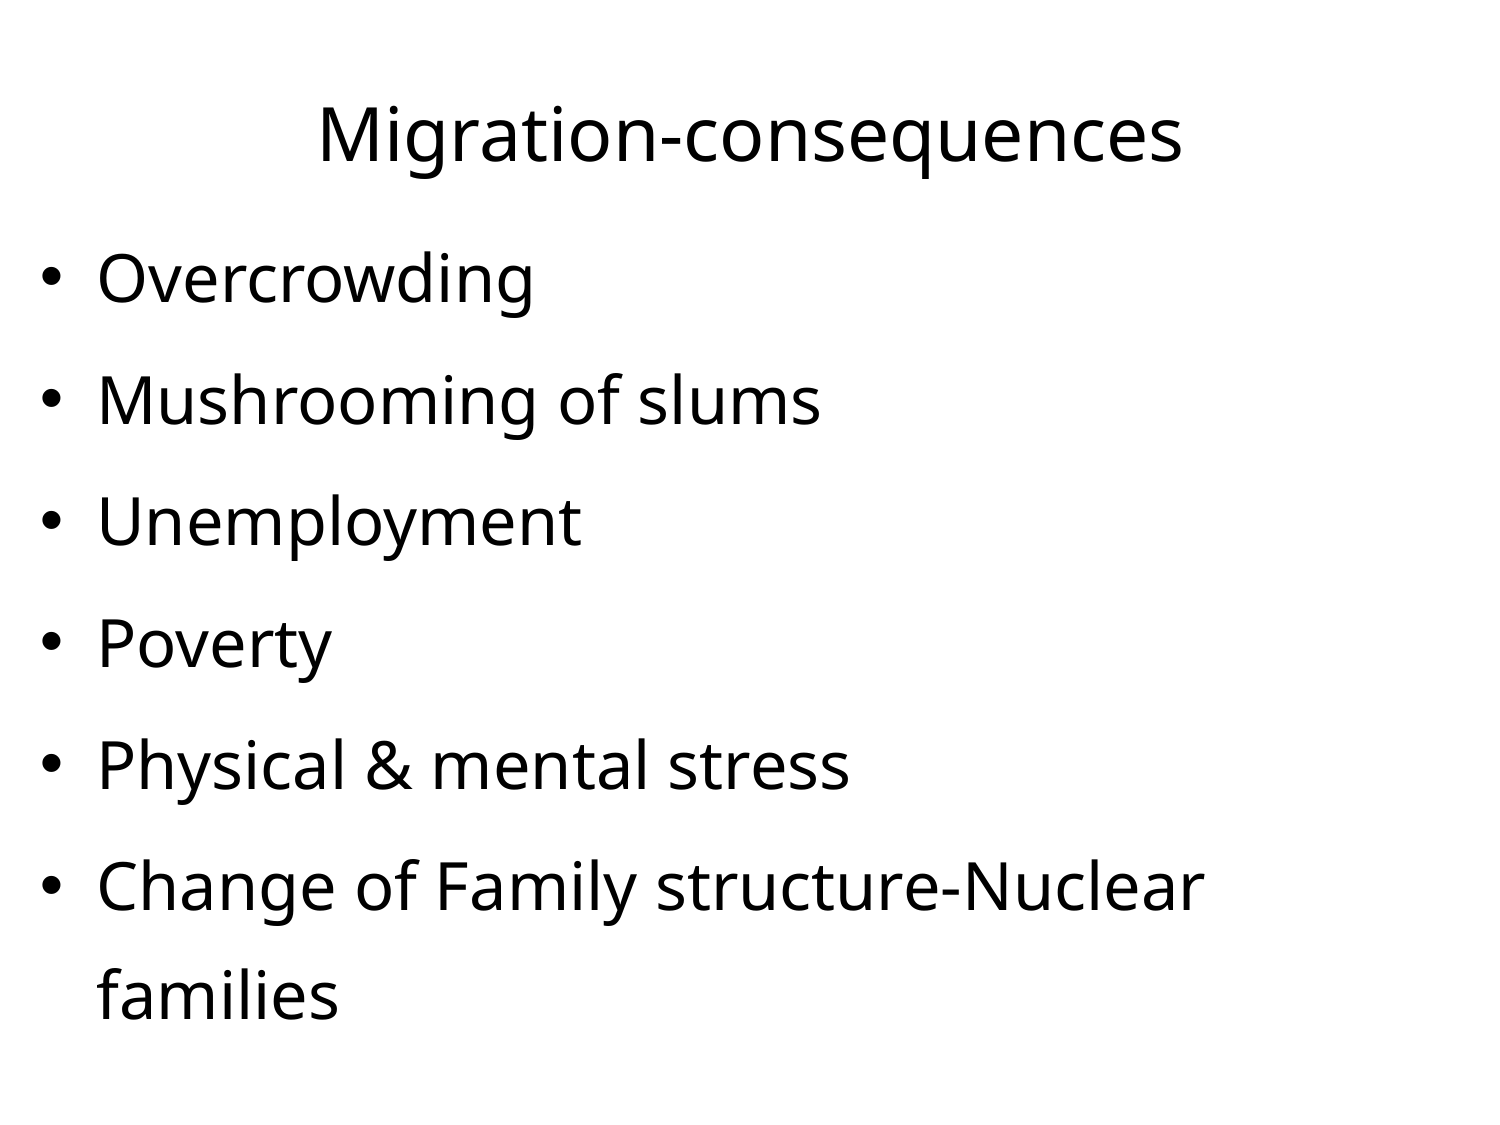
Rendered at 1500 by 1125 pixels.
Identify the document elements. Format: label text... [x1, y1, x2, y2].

text_box Overcrowding Mushrooming of slums Unemployment Poverty Physical & mental stress Change of Family structure-Nuclear families [24, 200, 1475, 1063]
text_box Migration-consequences [75, 37, 1426, 200]
